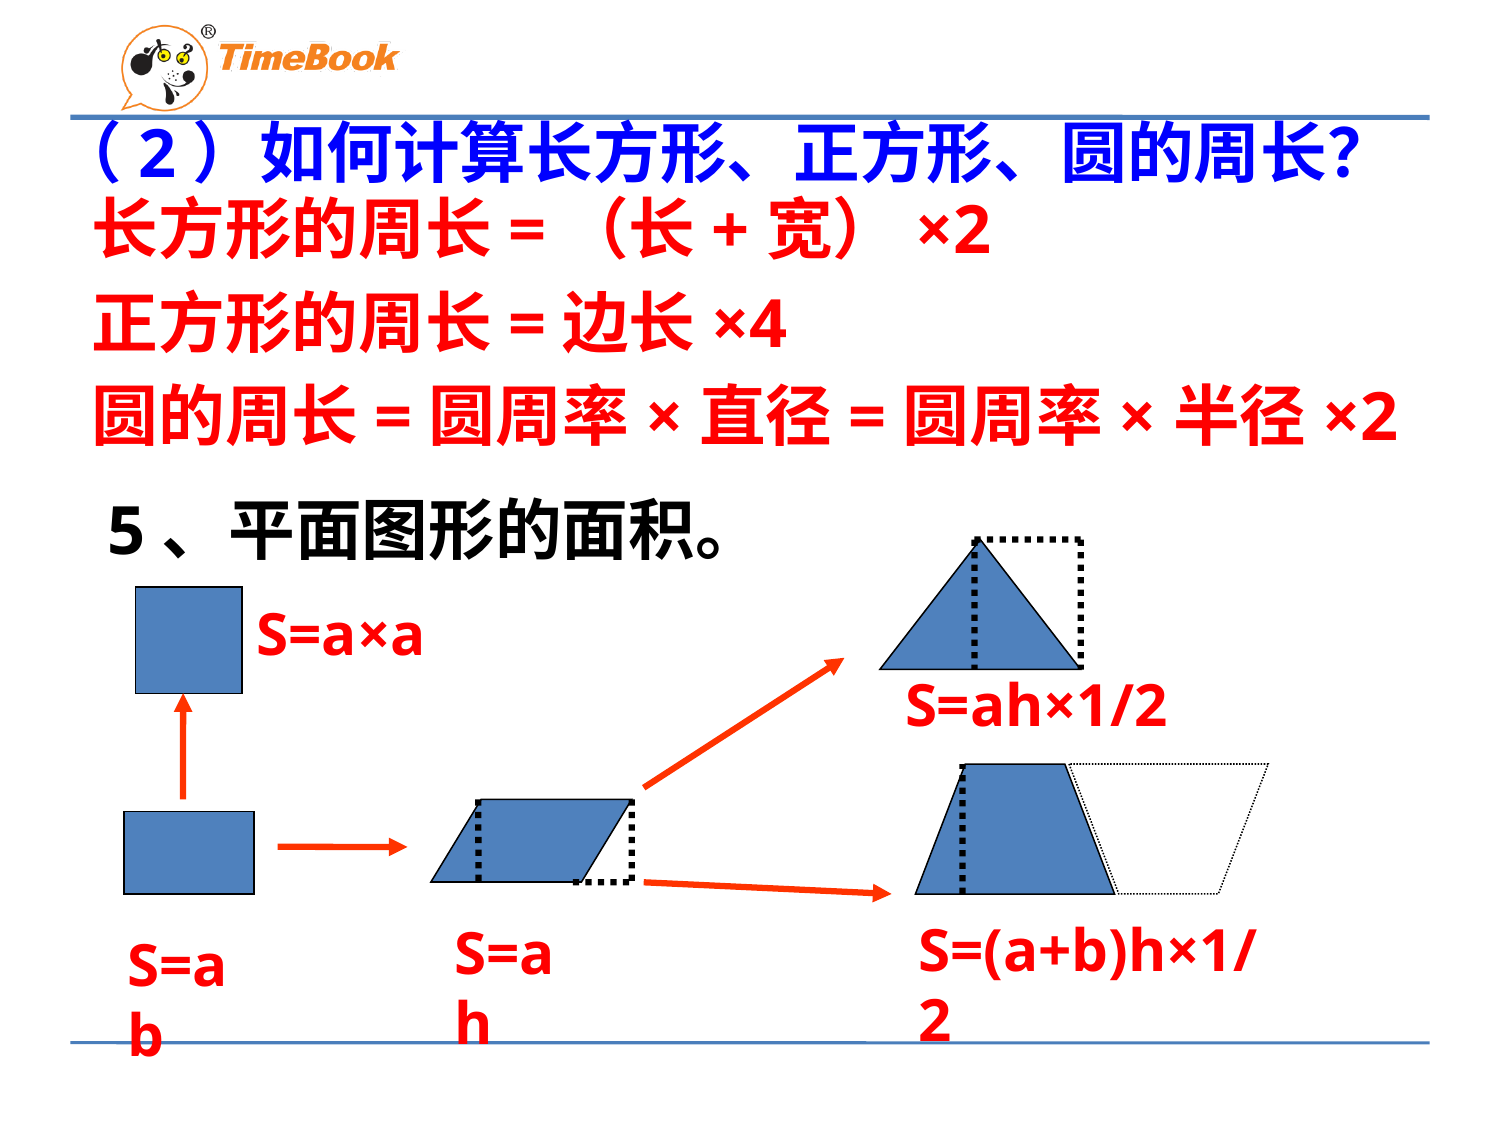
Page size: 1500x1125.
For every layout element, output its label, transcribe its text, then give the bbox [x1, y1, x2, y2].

text_box [176, 693, 190, 800]
text_box [430, 799, 631, 882]
list 长方形的周长=（长+宽）×2 正方形的周长=边长×4 圆的周长=圆周率×直径=圆周率×半径×2 [76, 179, 1427, 492]
text_box 5、平面图形的面积。 [92, 480, 778, 576]
text_box S=ab [112, 920, 279, 1076]
text_box [879, 540, 1074, 670]
text_box S=a×a [241, 589, 441, 675]
text_box S=ah [439, 908, 606, 1064]
text_box S=ah×1/2 [890, 660, 1183, 746]
text_box [135, 586, 242, 694]
picture [118, 22, 408, 103]
title （2）如何计算长方形、正方形、圆的周长？ [41, 103, 1461, 291]
text_box [123, 811, 254, 895]
text_box [915, 764, 1115, 895]
text_box S=(a+b)h×1/2 [903, 905, 1301, 1061]
text_box [277, 840, 408, 854]
text_box [643, 657, 845, 788]
text_box [1069, 763, 1269, 894]
text_box [643, 882, 892, 900]
